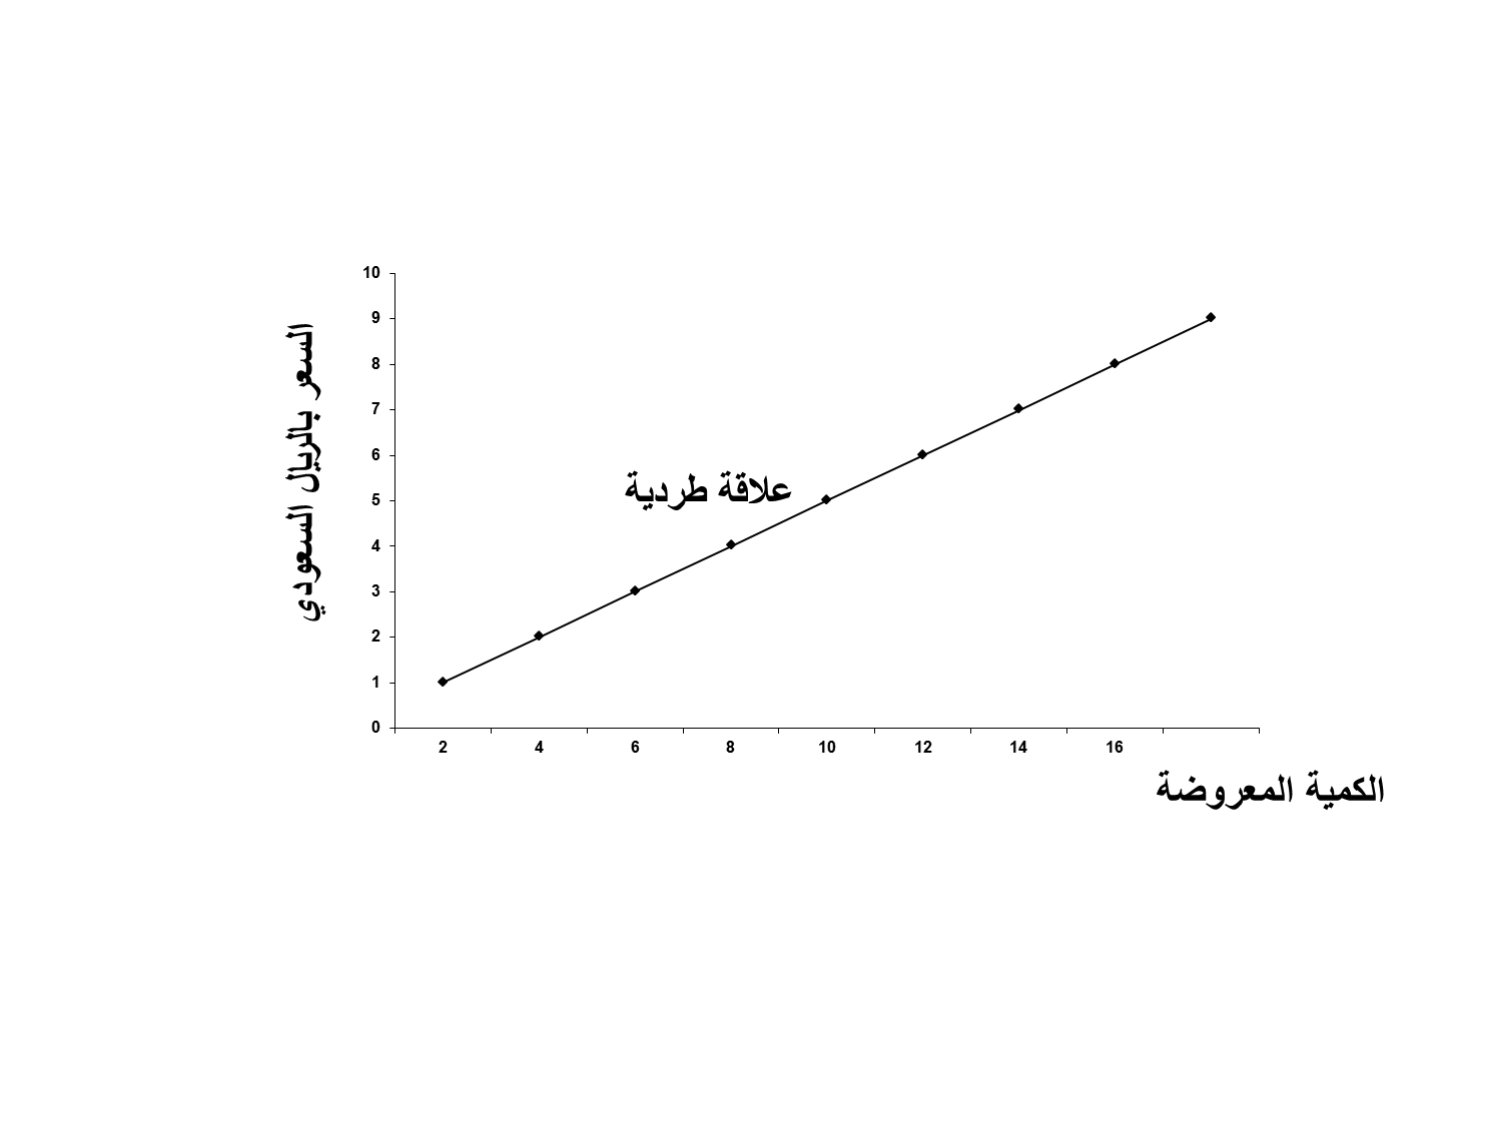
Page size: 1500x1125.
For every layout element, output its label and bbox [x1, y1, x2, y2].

list [66, 253, 1434, 1014]
